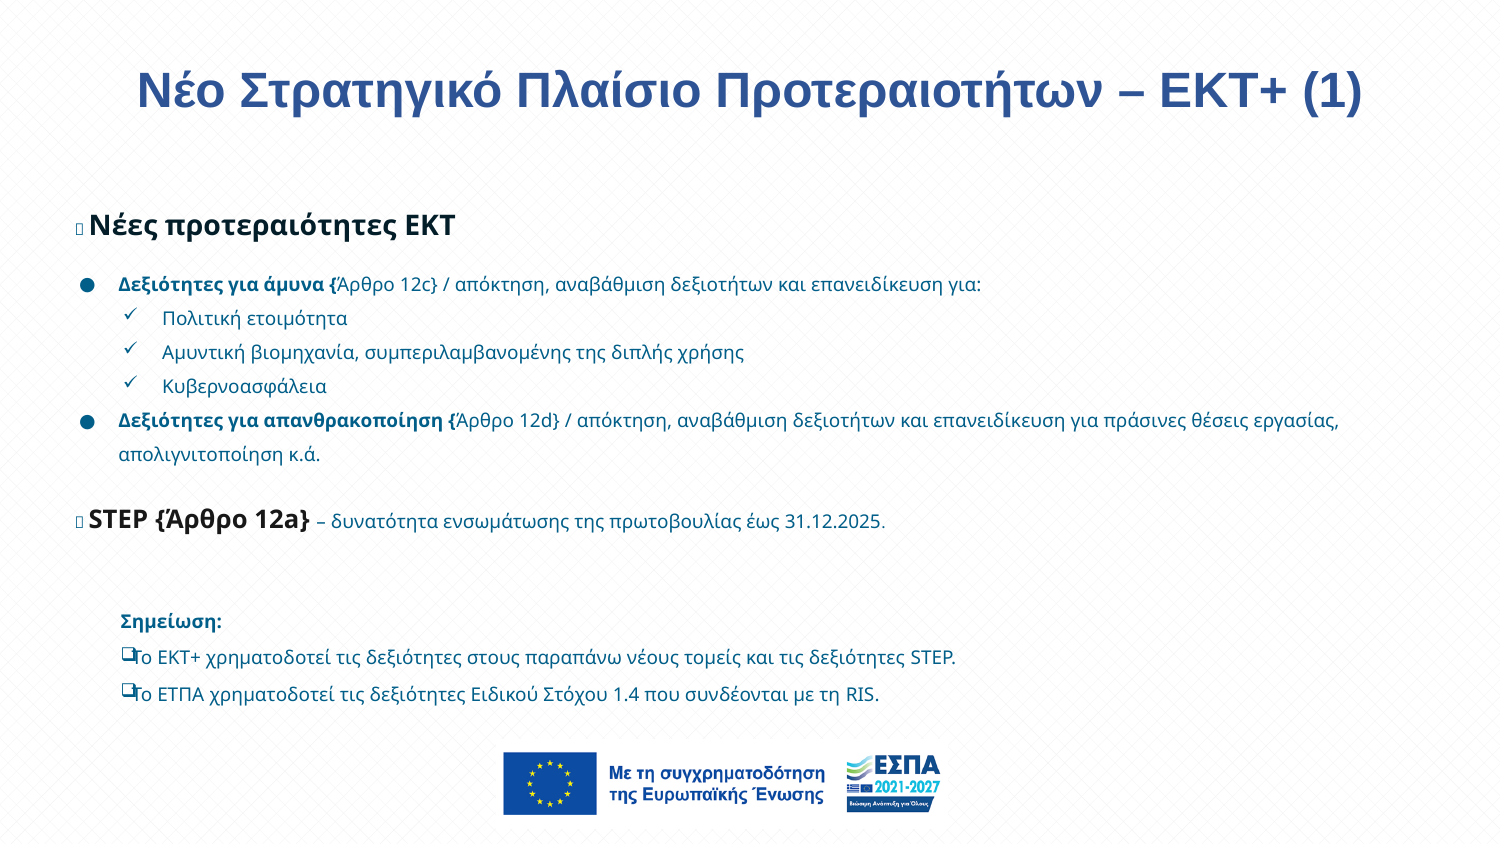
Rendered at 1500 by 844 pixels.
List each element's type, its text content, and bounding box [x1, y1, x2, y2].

list 🔸 Νέες προτεραιότητες EKT Δεξιότητες για άμυνα {Άρθρο 12c} / απόκτηση, αναβάθμιση δεξιοτήτων και επανειδίκευση για: Πολιτική ετοιμότητα Αμυντική βιομηχανία, συμπεριλαμβανομένης της διπλής χρήσης Kυβερνοασφάλεια Δεξιότητες για απανθρακοποίηση {Άρθρο 12d} / απόκτηση, αναβάθμιση δεξιοτήτων και επανειδίκευση για πράσινες θέσεις εργασίας, απολιγνιτοποίηση κ.ά. 🔸 STEP {Άρθρο 12a} – δυνατότητα ενσωμάτωσης της πρωτοβουλίας έως 31.12.2025. Σημείωση: Το ΕΚΤ+ χρηματοδοτεί τις δεξιότητες στους παραπάνω νέους τομείς και τις δεξιότητες STEP. To ΕΤΠΑ χρηματοδοτεί τις δεξιότητες Ειδικού Στόχου 1.4 που συνδέονται με τη RIS. [59, 192, 1441, 723]
picture [496, 739, 949, 830]
title Νέο Στρατηγικό Πλαίσιο Προτεραιοτήτων – ΕΚΤ+ (1) [107, 43, 1393, 153]
